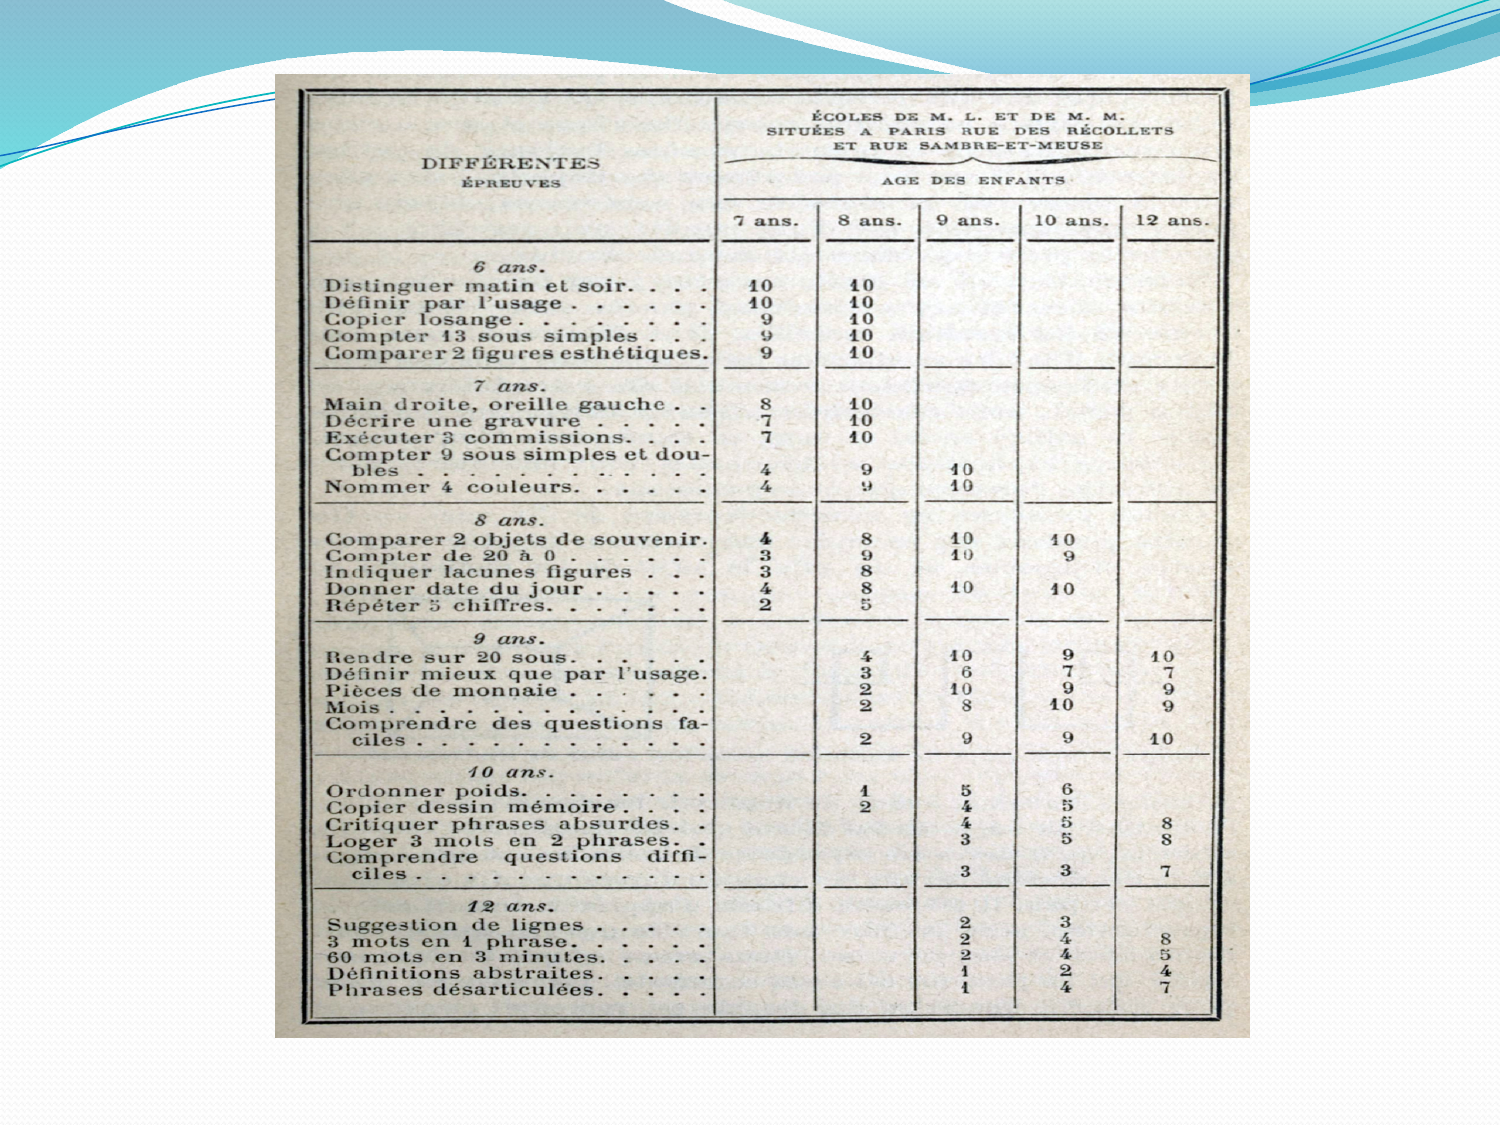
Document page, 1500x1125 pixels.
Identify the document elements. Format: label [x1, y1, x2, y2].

list [274, 74, 1251, 1038]
